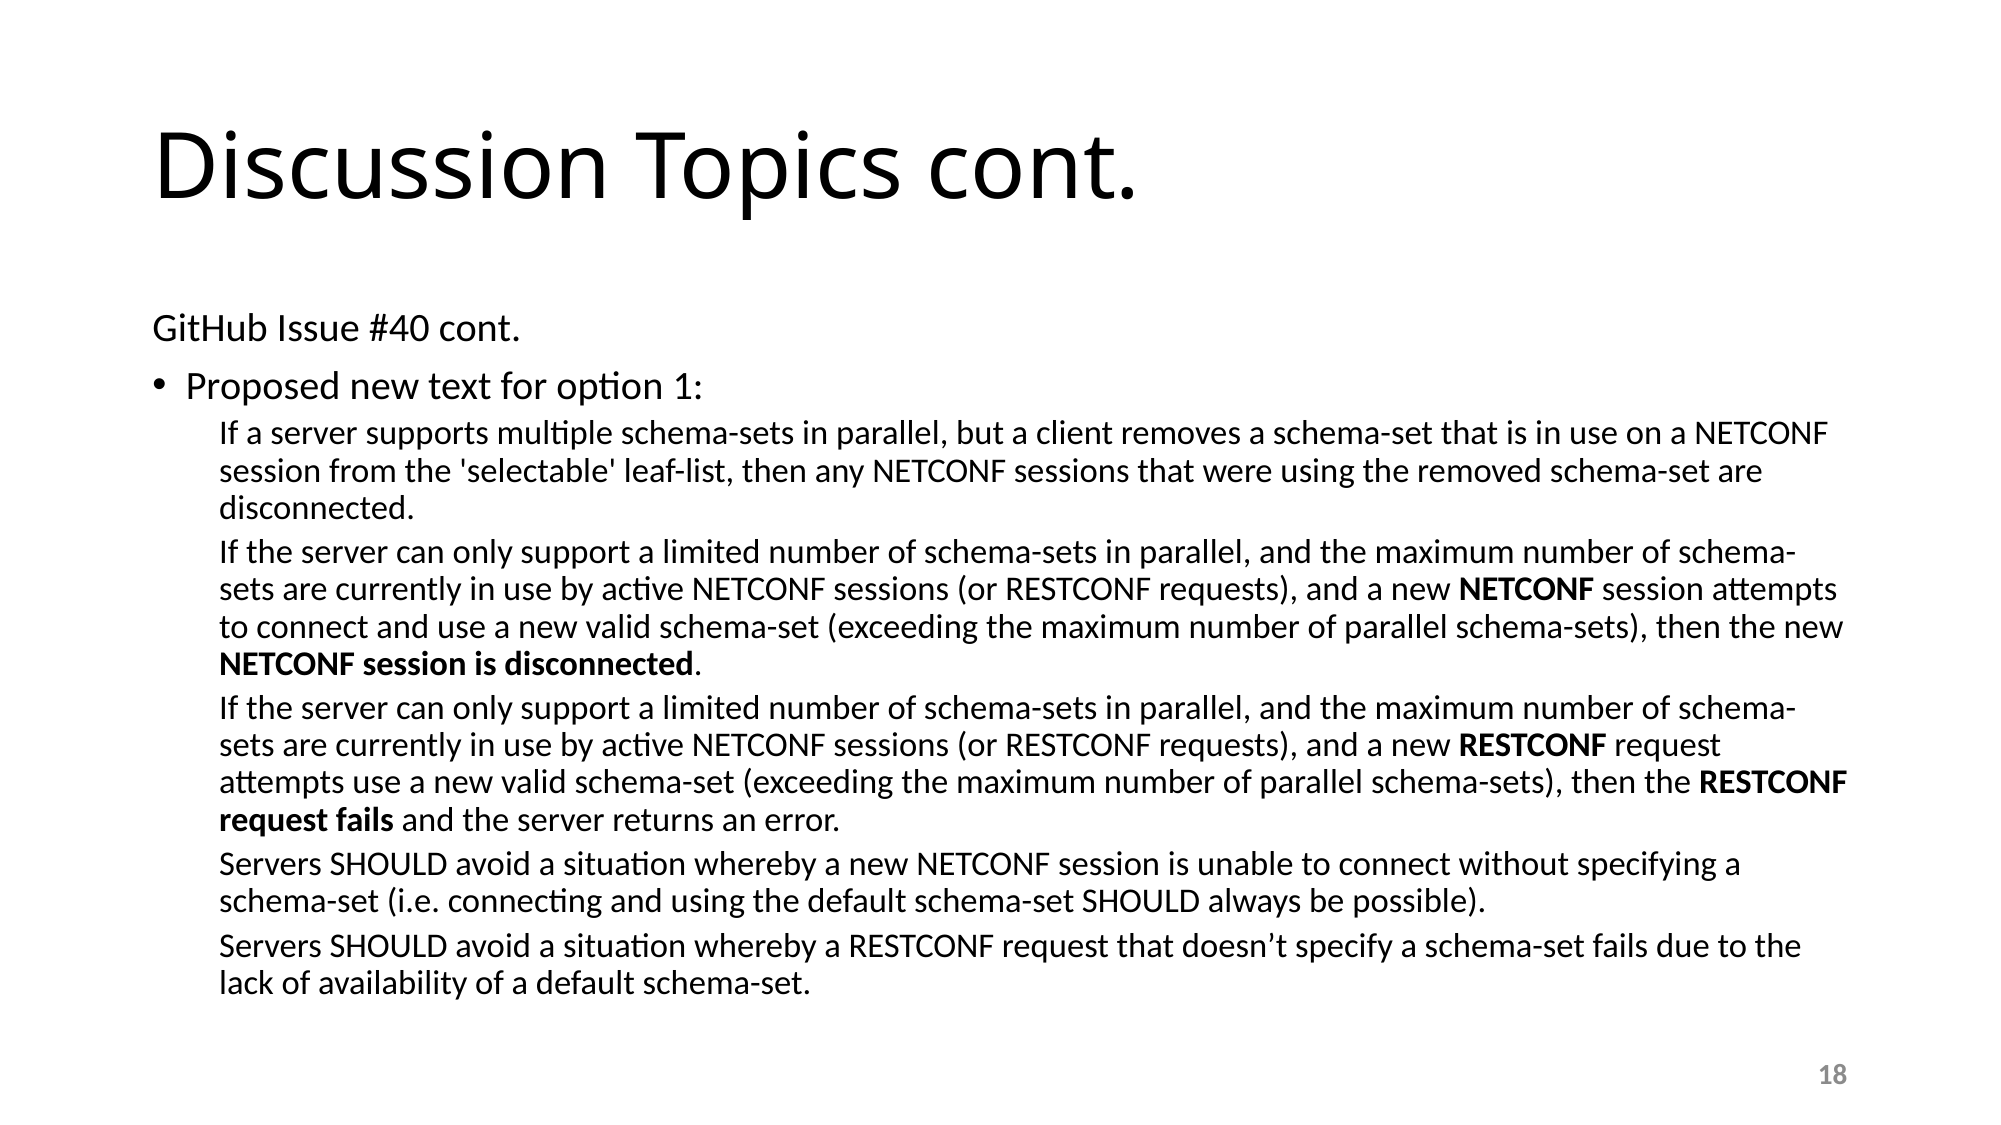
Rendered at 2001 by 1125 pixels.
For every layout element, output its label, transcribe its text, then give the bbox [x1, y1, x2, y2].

slide_number 18 [1412, 1042, 1863, 1103]
list GitHub Issue #40 cont. Proposed new text for option 1: If a server supports multiple schema-sets in parallel, but a client removes a schema-set that is in use on a NETCONF session from the 'selectable' leaf-list, then any NETCONF sessions that were using the removed schema-set are disconnected. If the server can only support a limited number of schema-sets in parallel, and the maximum number of schema-sets are currently in use by active NETCONF sessions (or RESTCONF requests), and a new NETCONF session attempts to connect and use a new valid schema-set (exceeding the maximum number of parallel schema-sets), then the new NETCONF session is disconnected. If the server can only support a limited number of schema-sets in parallel, and the maximum number of schema-sets are currently in use by active NETCONF sessions (or RESTCONF requests), and a new RESTCONF request attempts use a new valid schema-set (exceeding the maximum number of parallel schema-sets), then the RESTCONF request fails and the server returns an error. Servers SHOULD avoid a situation whereby a new NETCONF session is unable to connect without specifying a schema-set (i.e. connecting and using the default schema-set SHOULD always be possible). Servers SHOULD avoid a situation whereby a RESTCONF request that doesn’t specify a schema-set fails due to the lack of availability of a default schema-set. [137, 299, 1863, 1014]
title Discussion Topics cont. [137, 59, 1863, 278]
